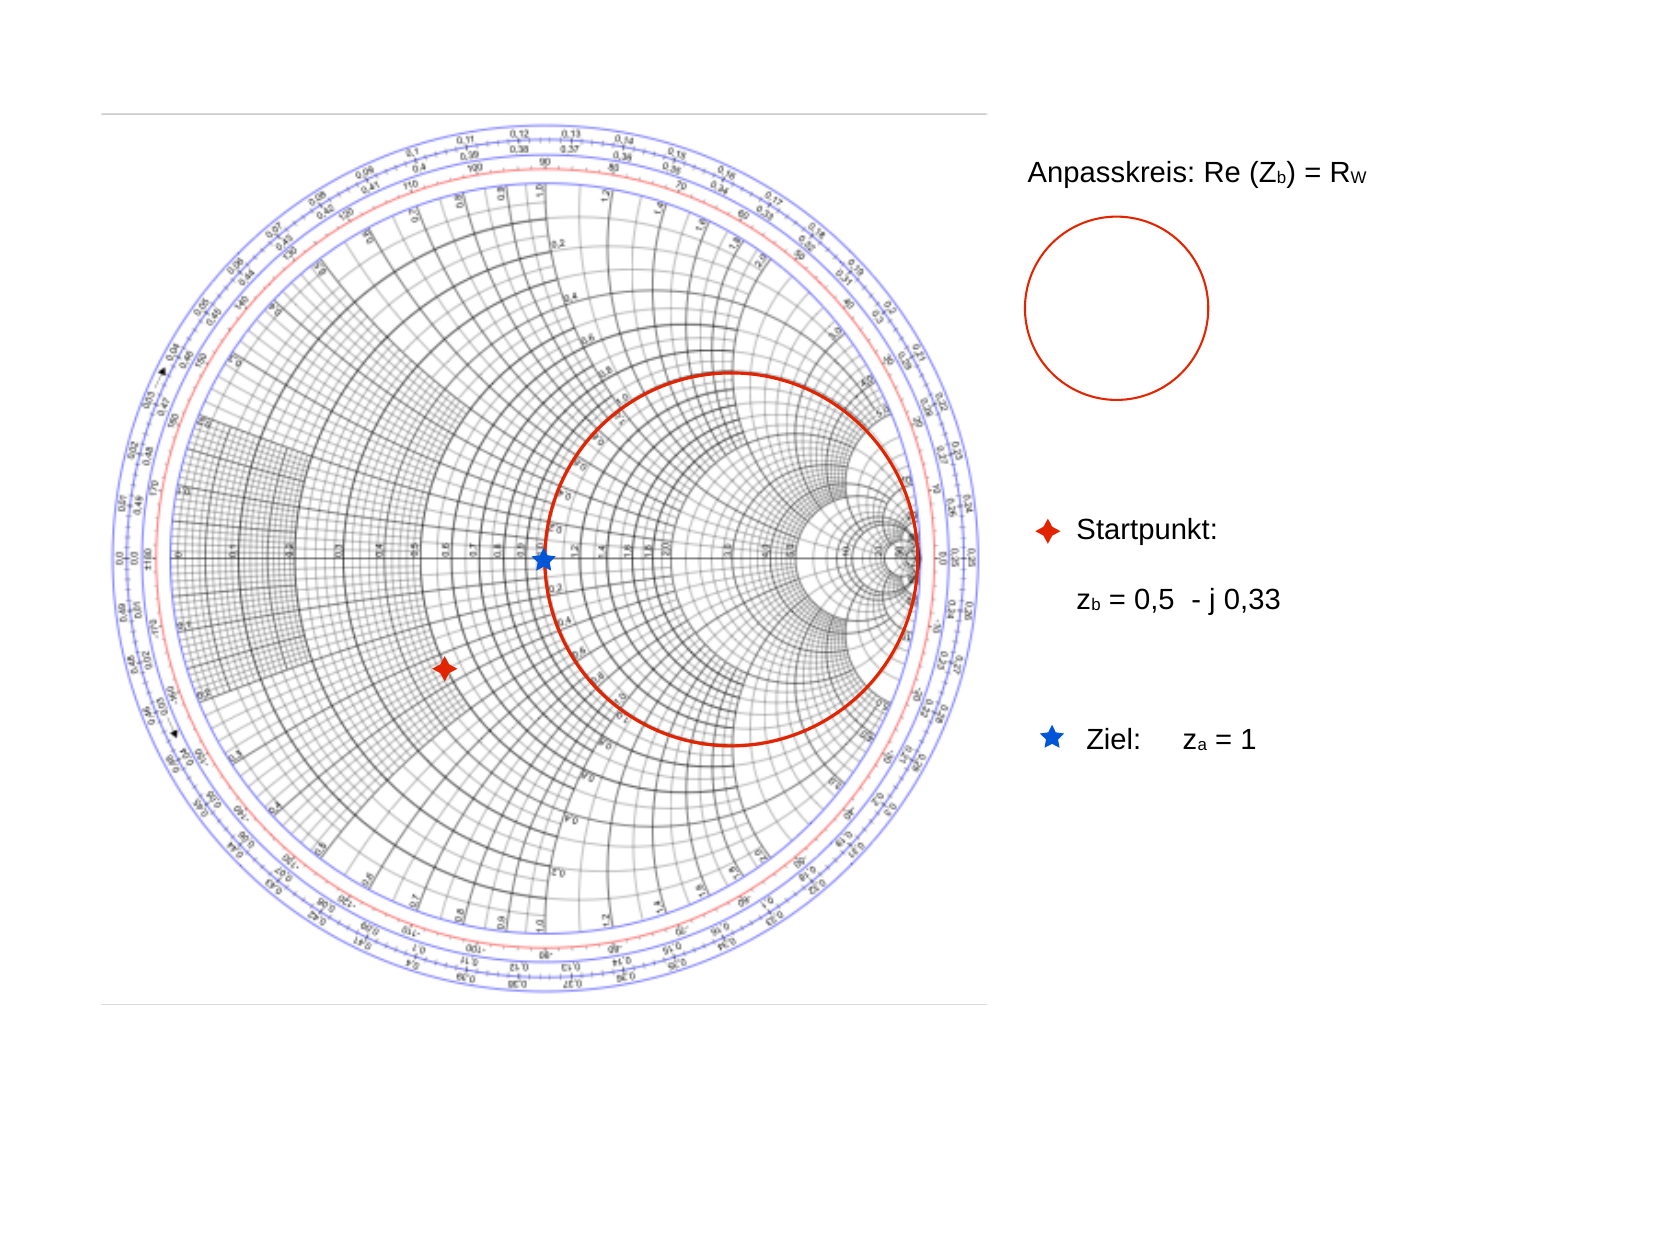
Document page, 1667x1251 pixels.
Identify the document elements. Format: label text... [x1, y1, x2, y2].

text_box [1041, 713, 1265, 762]
text_box Anpasskreis: Re (Zb) = RW [1021, 147, 1543, 195]
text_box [1037, 502, 1289, 623]
picture [99, 109, 989, 1016]
text_box [1024, 216, 1209, 400]
